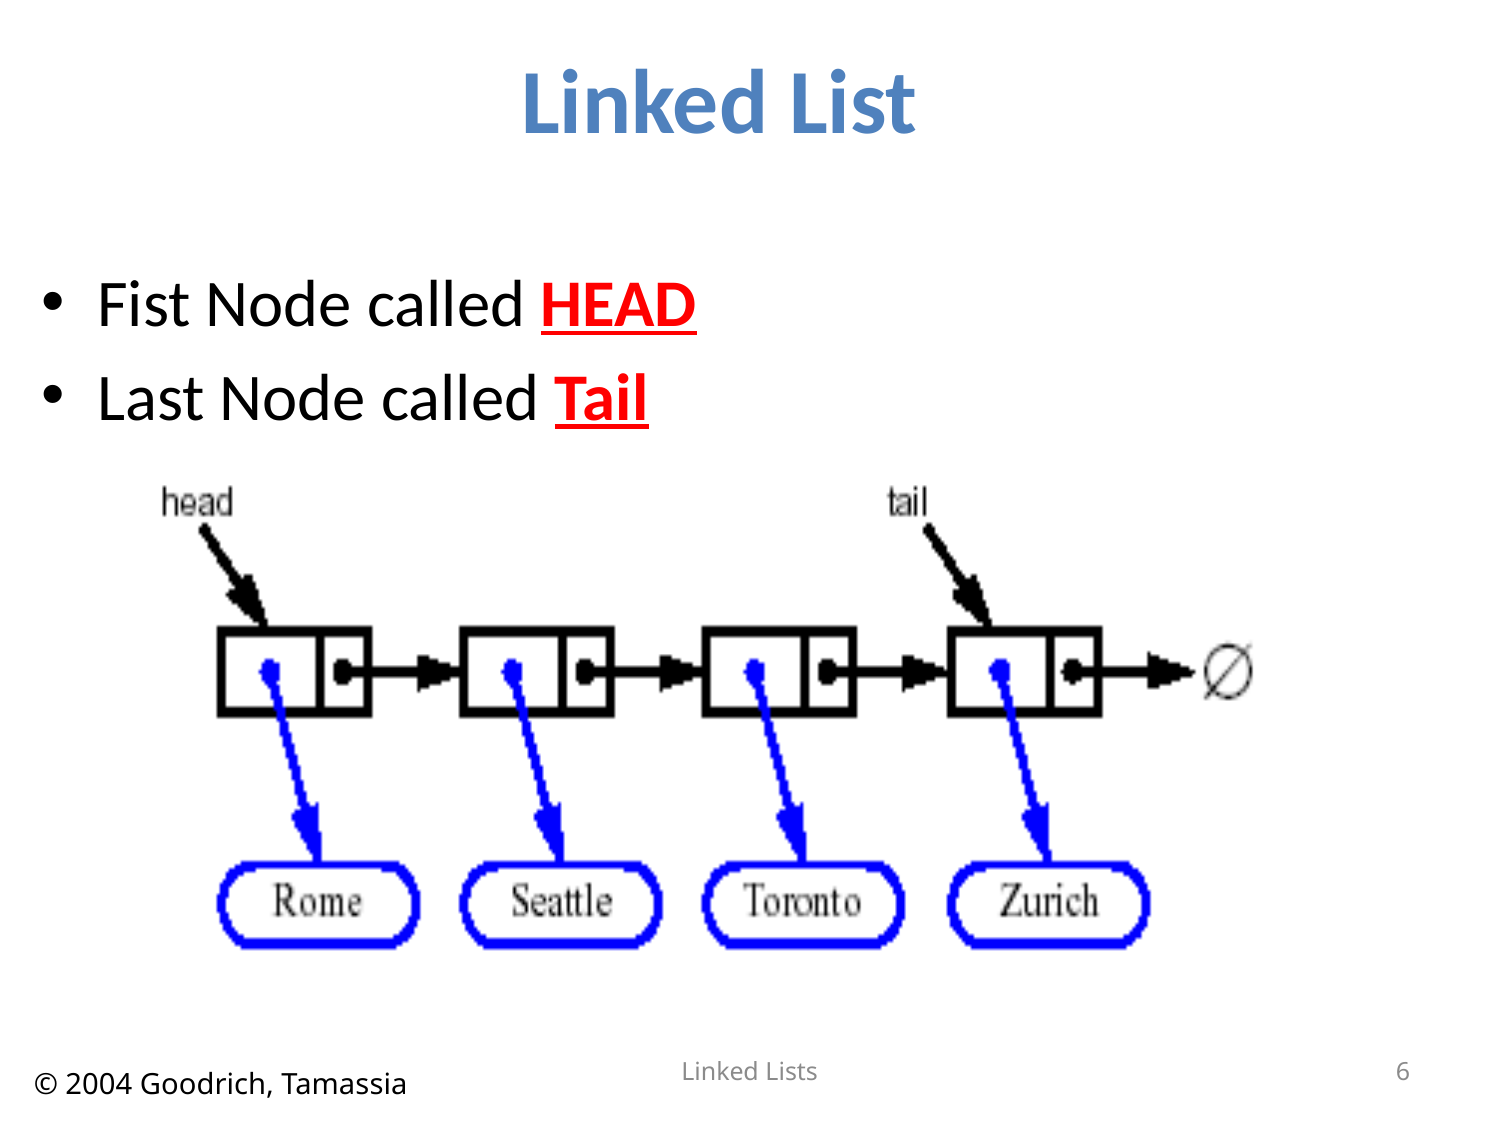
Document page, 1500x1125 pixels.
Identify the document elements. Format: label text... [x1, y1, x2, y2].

list Fist Node called HEAD Last Node called Tail [25, 252, 1450, 950]
picture [137, 462, 1313, 980]
title Linked List [63, 19, 1376, 175]
slide_number 6 [1074, 1042, 1425, 1103]
footer Linked Lists [512, 1042, 988, 1103]
